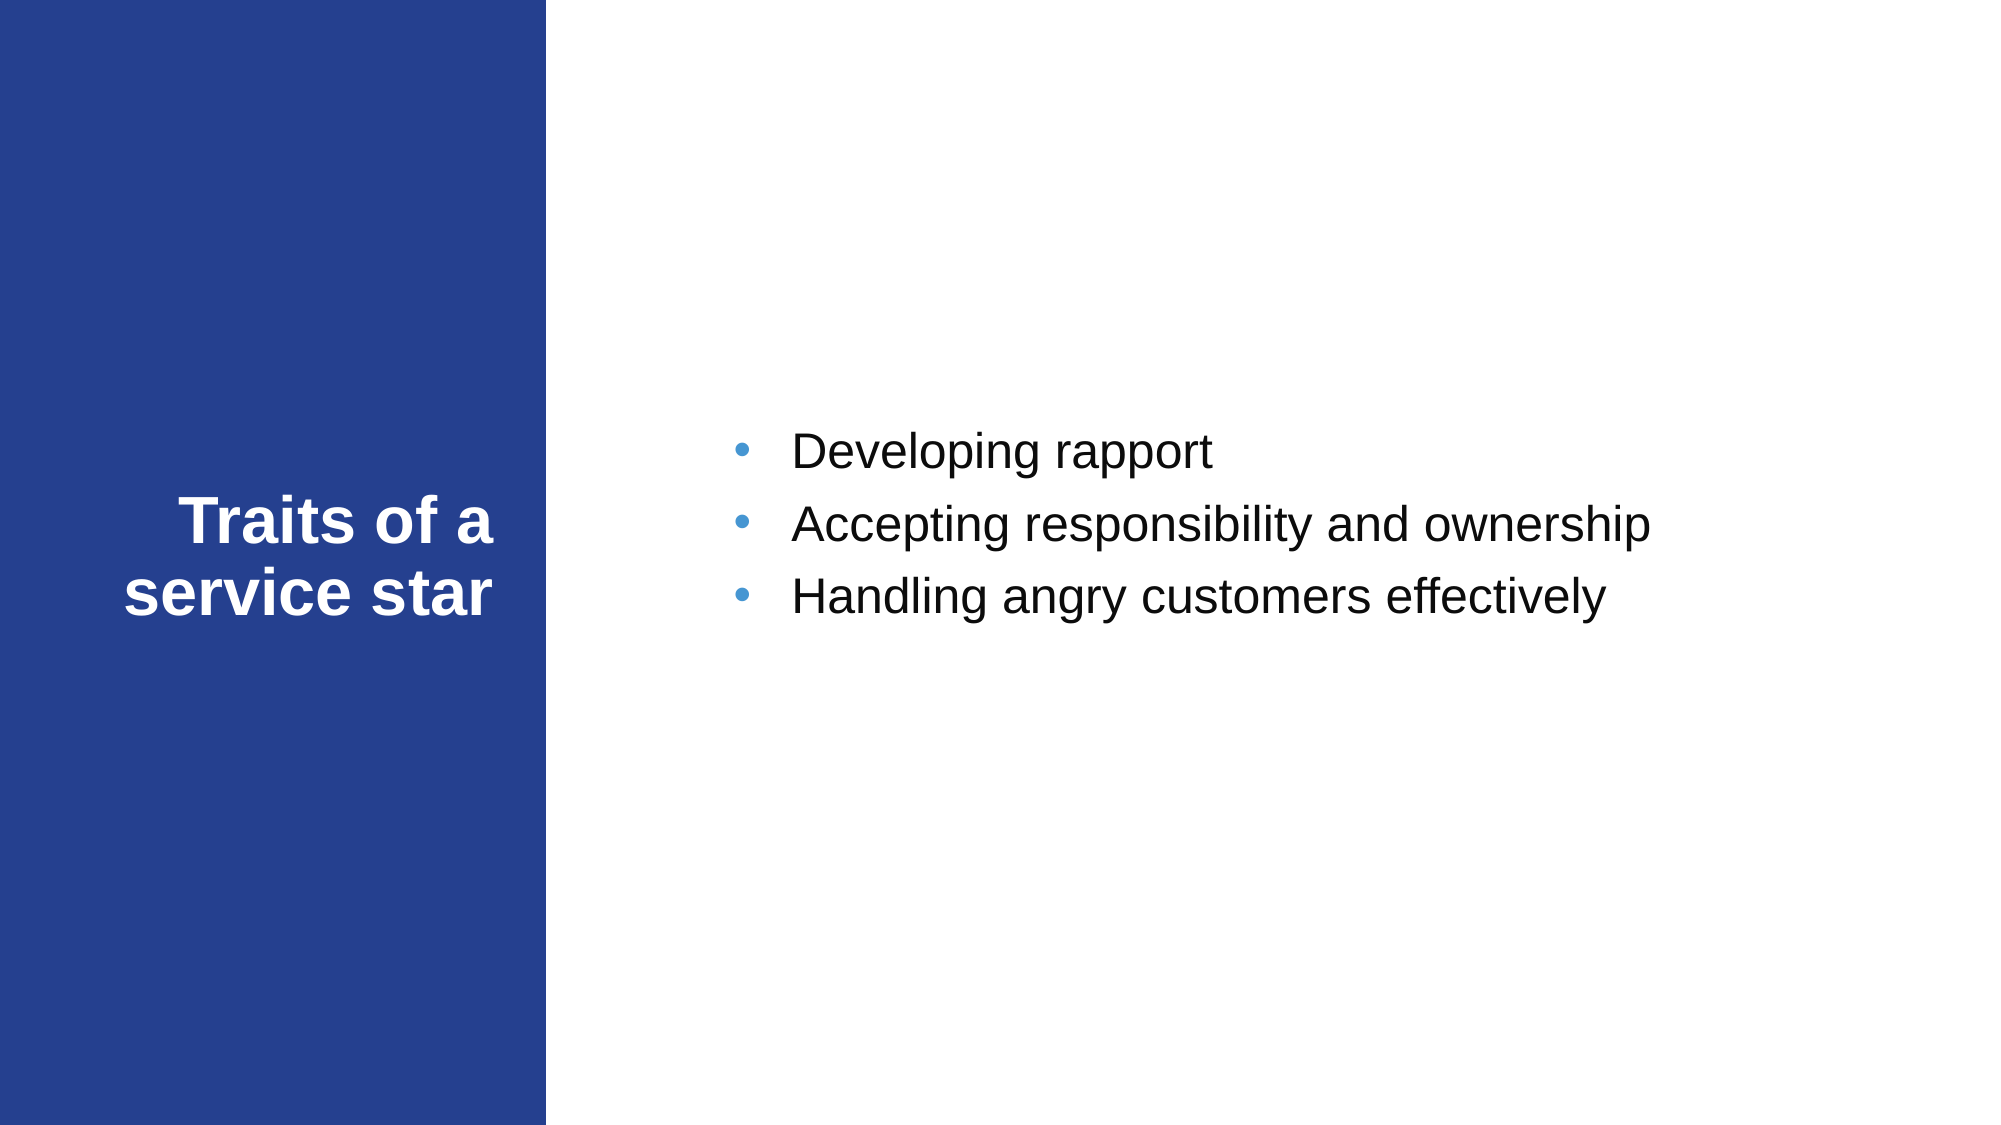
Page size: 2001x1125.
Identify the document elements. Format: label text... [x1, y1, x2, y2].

list Developing rapport Accepting responsibility and ownership Handling angry customers effectively [701, 107, 1866, 1009]
title Traits of a service star [37, 448, 509, 667]
